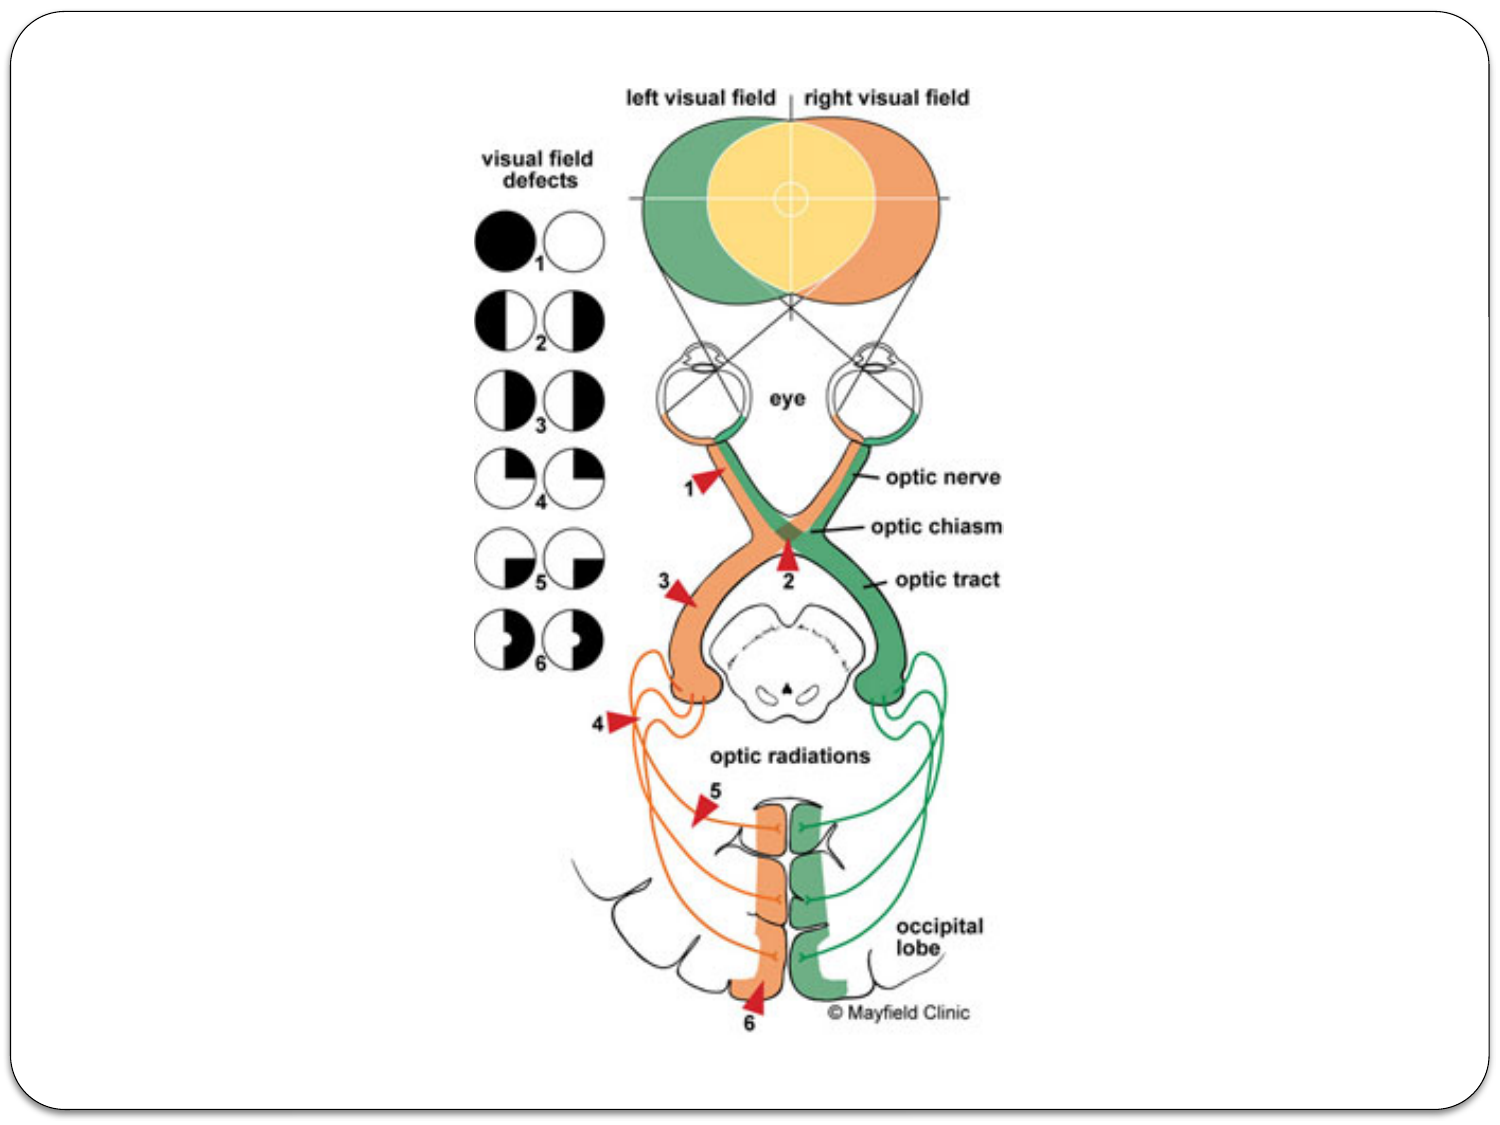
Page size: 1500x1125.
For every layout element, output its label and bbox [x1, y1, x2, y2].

picture [474, 87, 1004, 1040]
